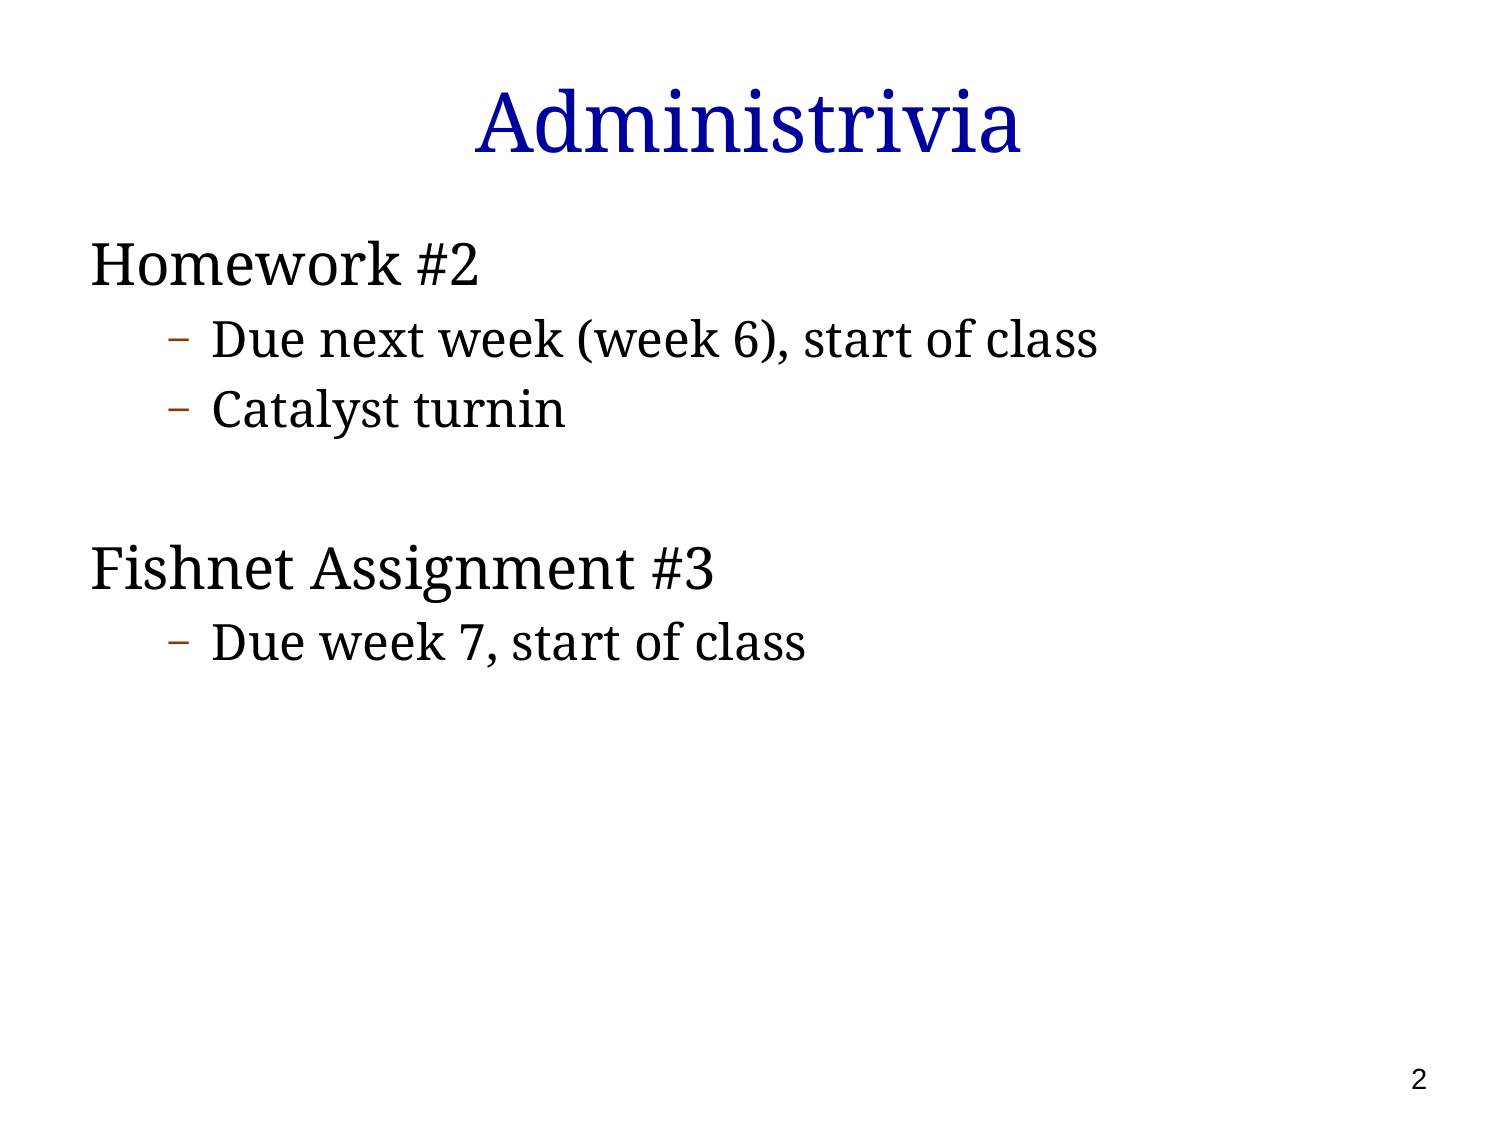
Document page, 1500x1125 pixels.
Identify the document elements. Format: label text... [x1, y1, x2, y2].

list Homework #2 Due next week (week 6), start of class Catalyst turnin Fishnet Assignment #3 Due week 7, start of class [74, 219, 1426, 963]
title Administrivia [74, 47, 1426, 191]
slide_number 2 [1092, 1024, 1443, 1103]
